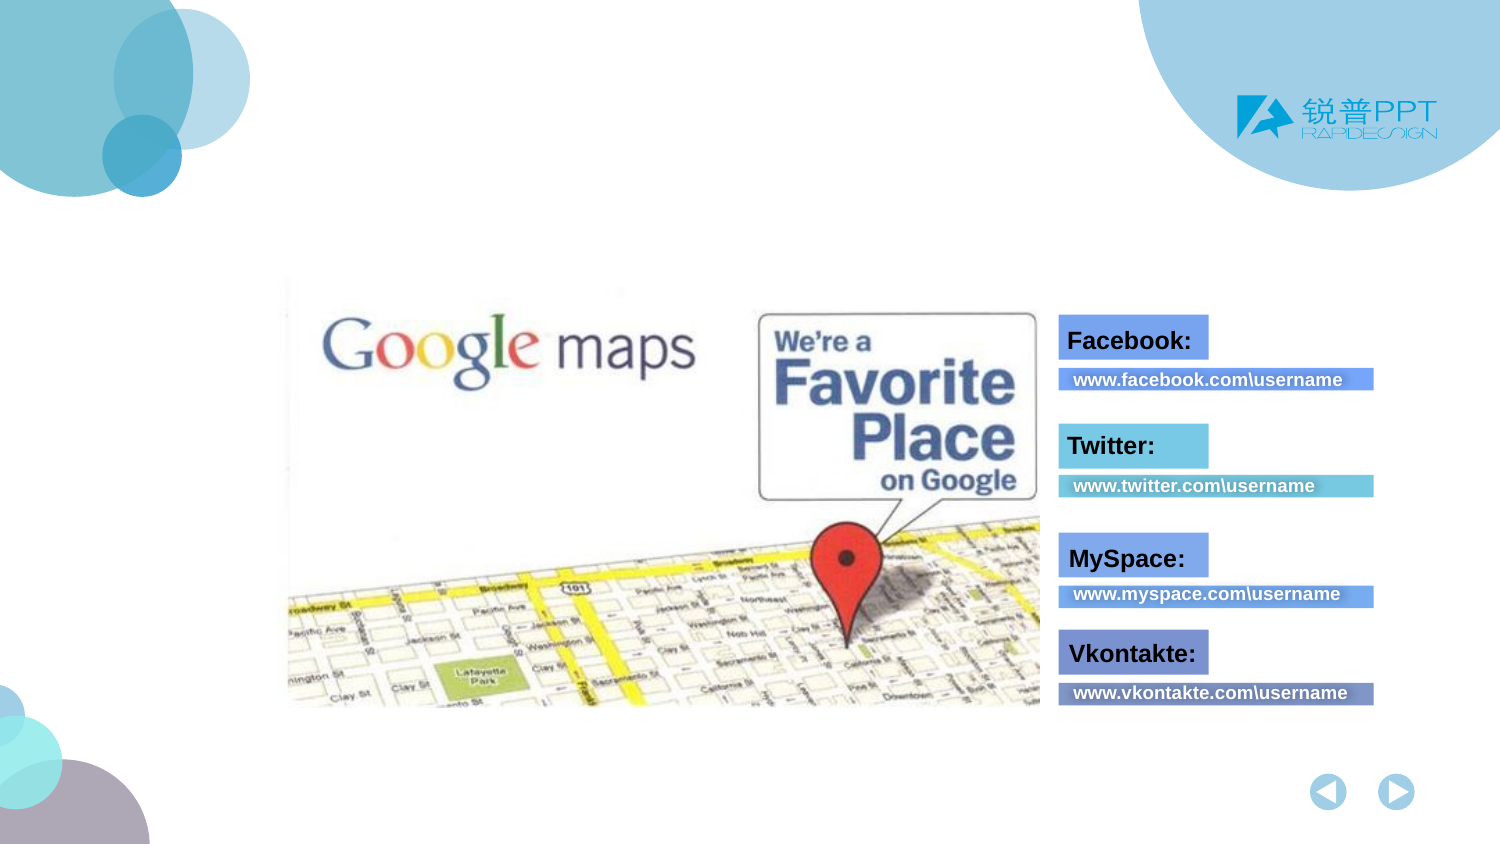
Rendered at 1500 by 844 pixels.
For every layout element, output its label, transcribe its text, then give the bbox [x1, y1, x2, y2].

text_box Vkontakte: [1053, 629, 1219, 671]
text_box [1057, 530, 1211, 535]
picture [277, 276, 1040, 709]
text_box MySpace: [1053, 535, 1219, 571]
text_box www.facebook.com\username [1058, 360, 1431, 398]
picture [1395, 127, 1437, 139]
picture [1318, 127, 1347, 139]
text_box Facebook: [1052, 316, 1218, 358]
text_box www.vkontakte.com\username [1058, 673, 1431, 712]
picture [1302, 127, 1317, 139]
picture [1350, 127, 1389, 139]
text_box Twitter: [1052, 421, 1218, 465]
text_box www.twitter.com\username [1058, 466, 1431, 504]
text_box www.myspace.com\username [1058, 574, 1431, 612]
